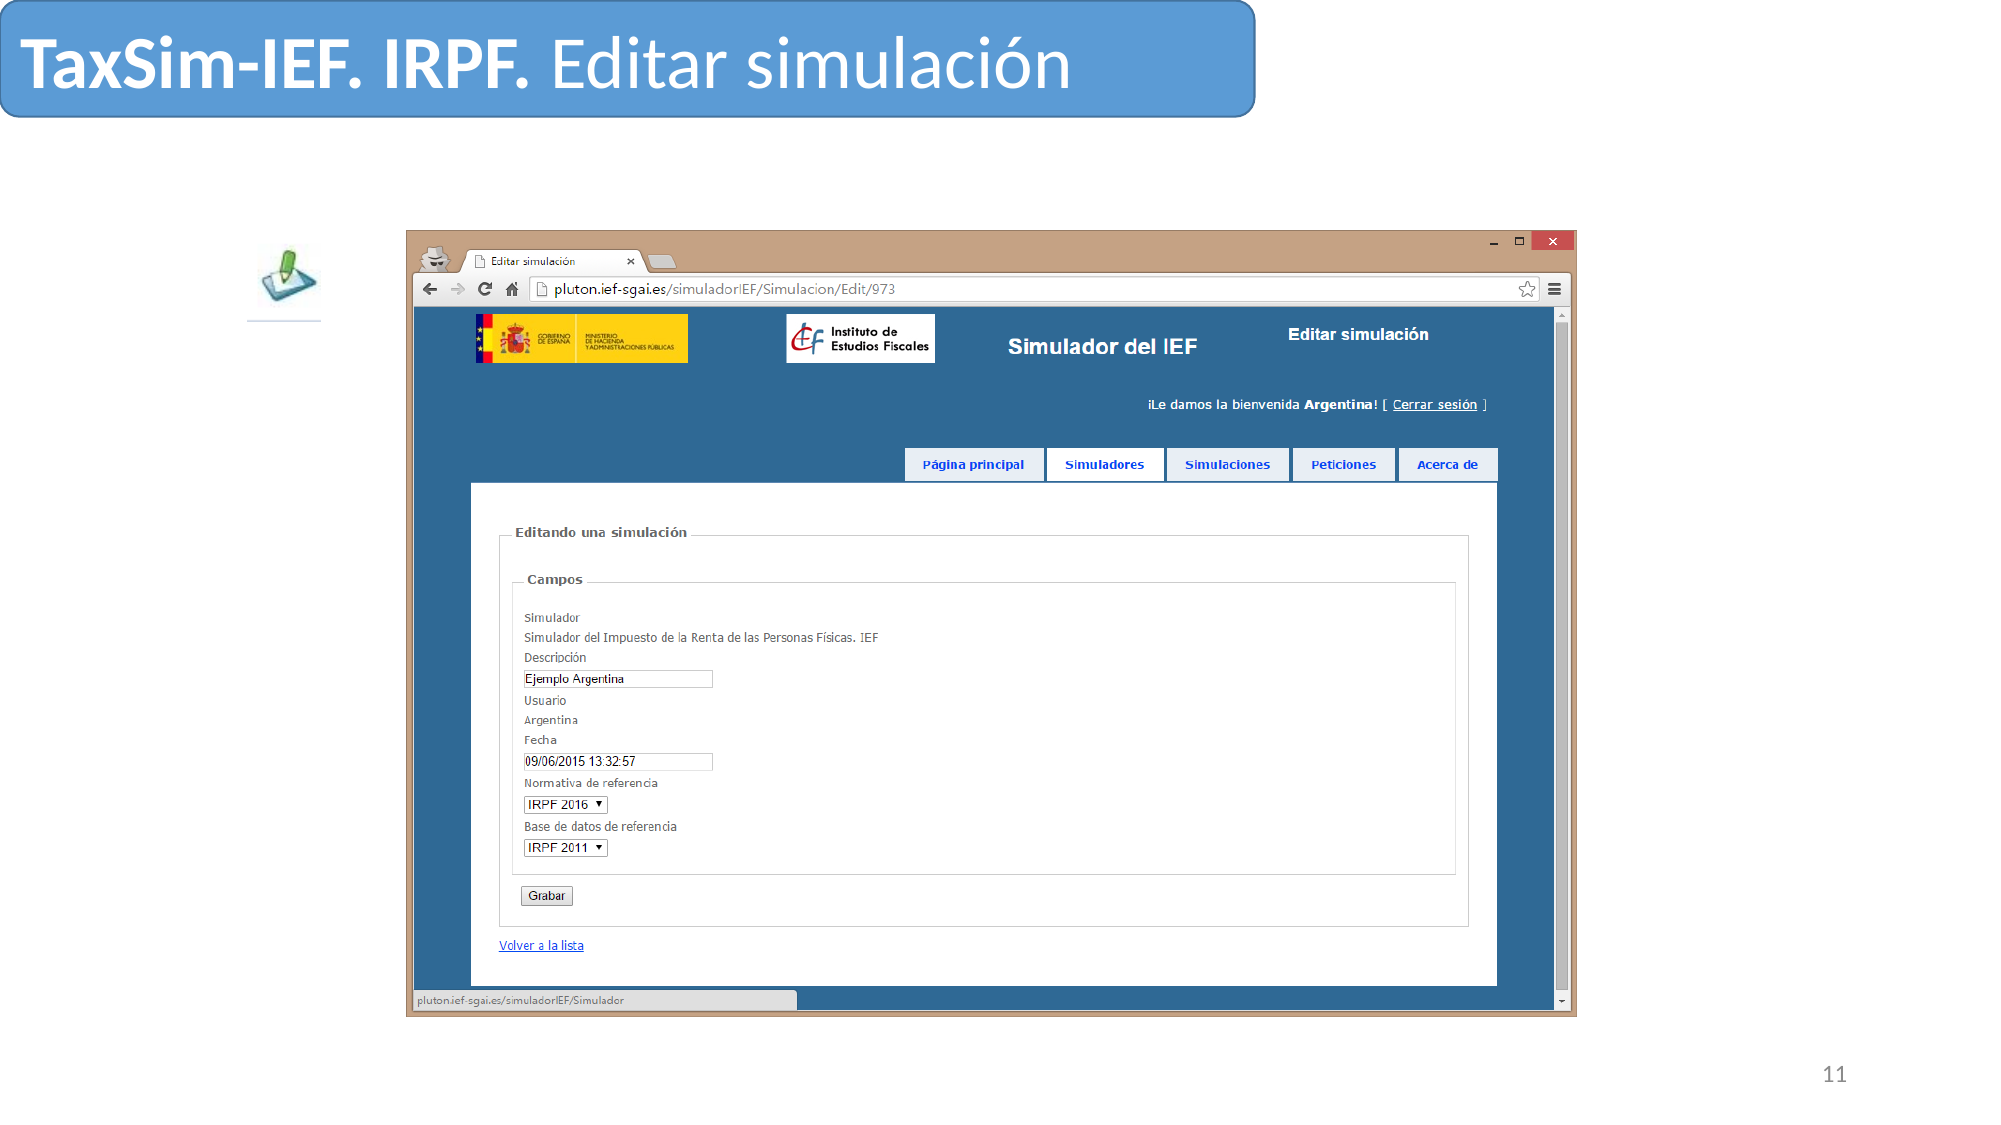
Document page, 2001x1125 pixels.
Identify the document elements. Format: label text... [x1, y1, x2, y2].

text_box TaxSim-IEF. IRPF. Editar simulación [0, 0, 1256, 118]
picture [406, 230, 1577, 1017]
slide_number 11 [1412, 1042, 1863, 1103]
picture [247, 230, 321, 322]
